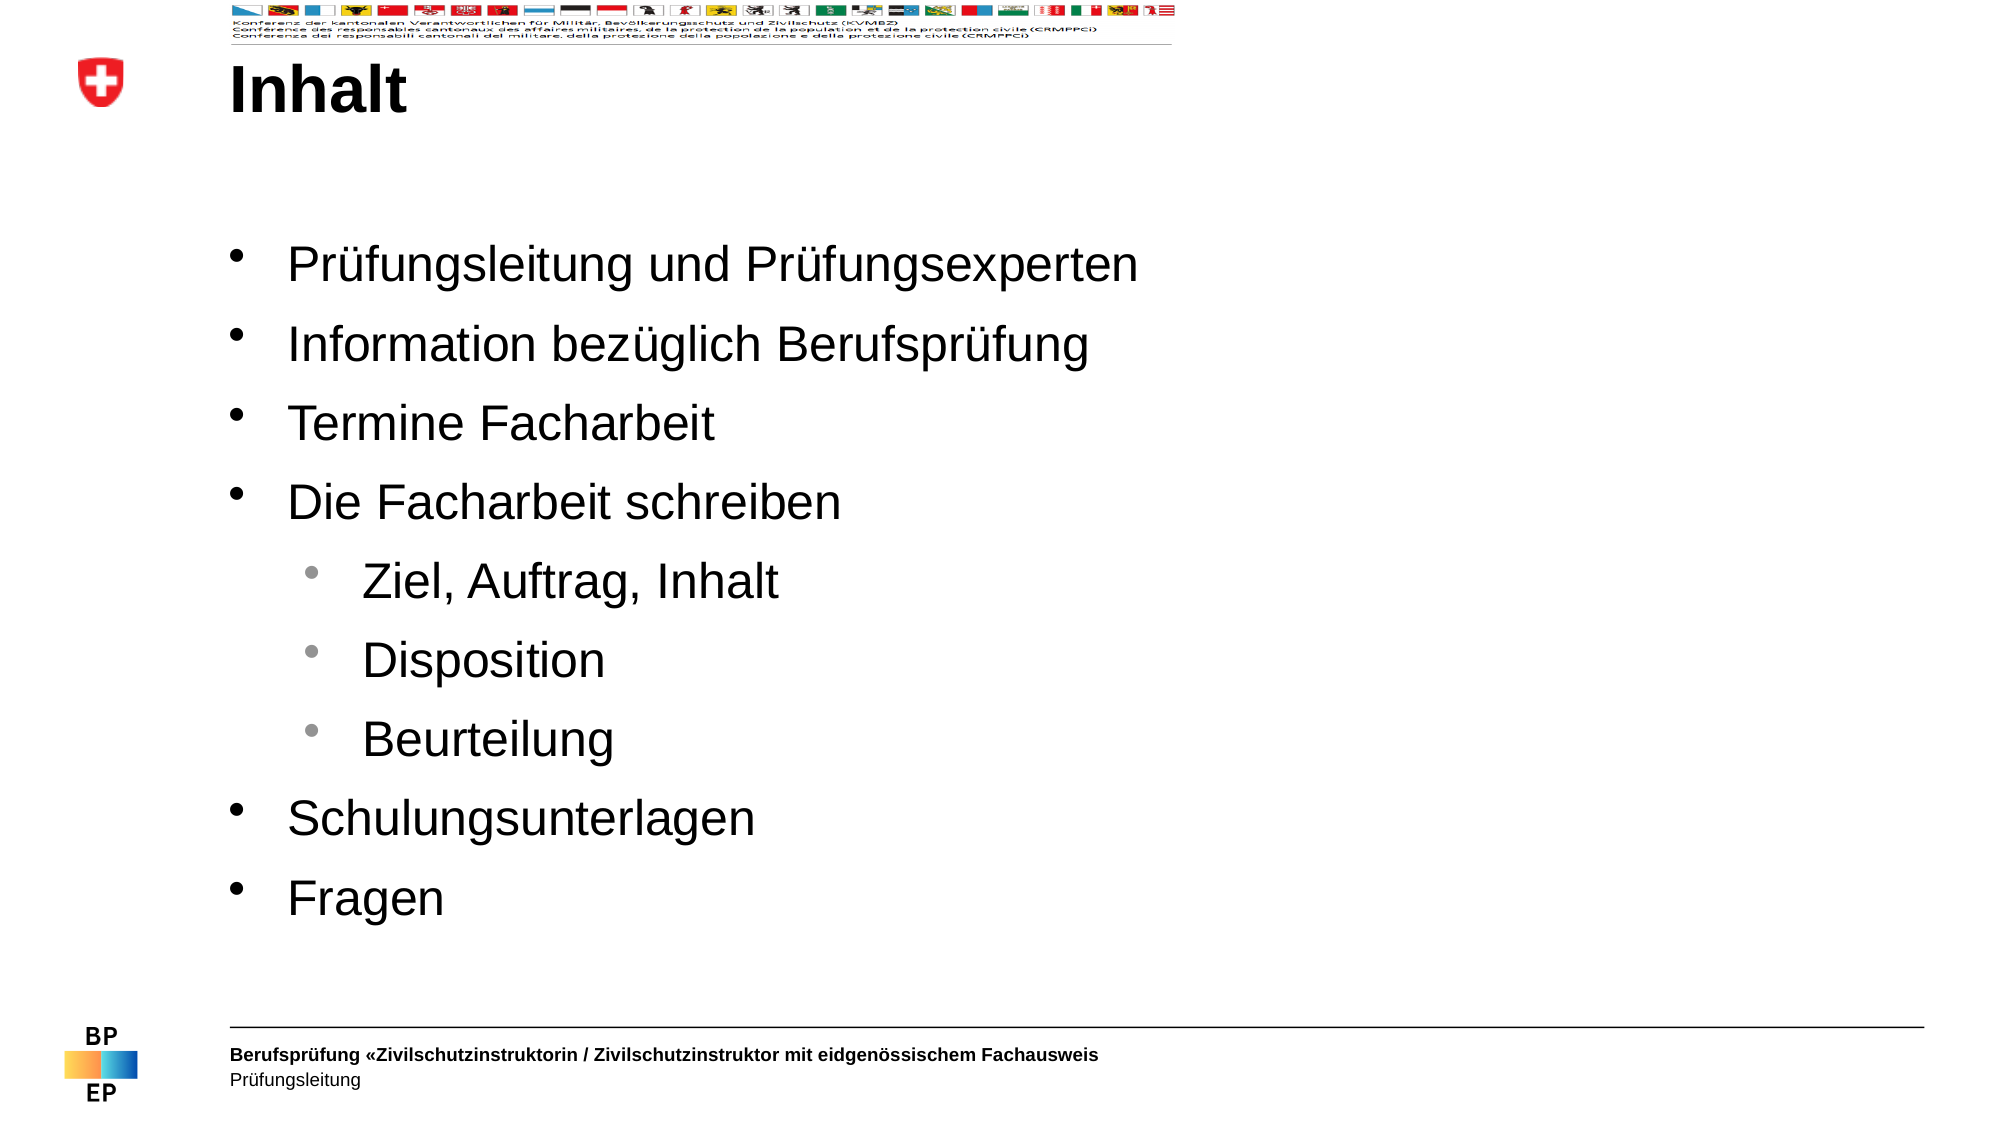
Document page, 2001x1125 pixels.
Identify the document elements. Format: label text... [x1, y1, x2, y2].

picture [61, 1021, 140, 1106]
title Inhalt [229, 50, 1922, 199]
list Prüfungsleitung und Prüfungsexperten Information bezüglich Berufsprüfung Termine Facharbeit Die Facharbeit schreiben Ziel, Auftrag, Inhalt Disposition Beurteilung Schulungsunterlagen Fragen [228, 237, 1922, 981]
footer Berufsprüfung «Zivilschutzinstruktorin / Zivilschutzinstruktor mit eidgenössischem Fachausweis Prüfungsleitung [229, 1040, 1177, 1088]
picture [229, 4, 1175, 46]
